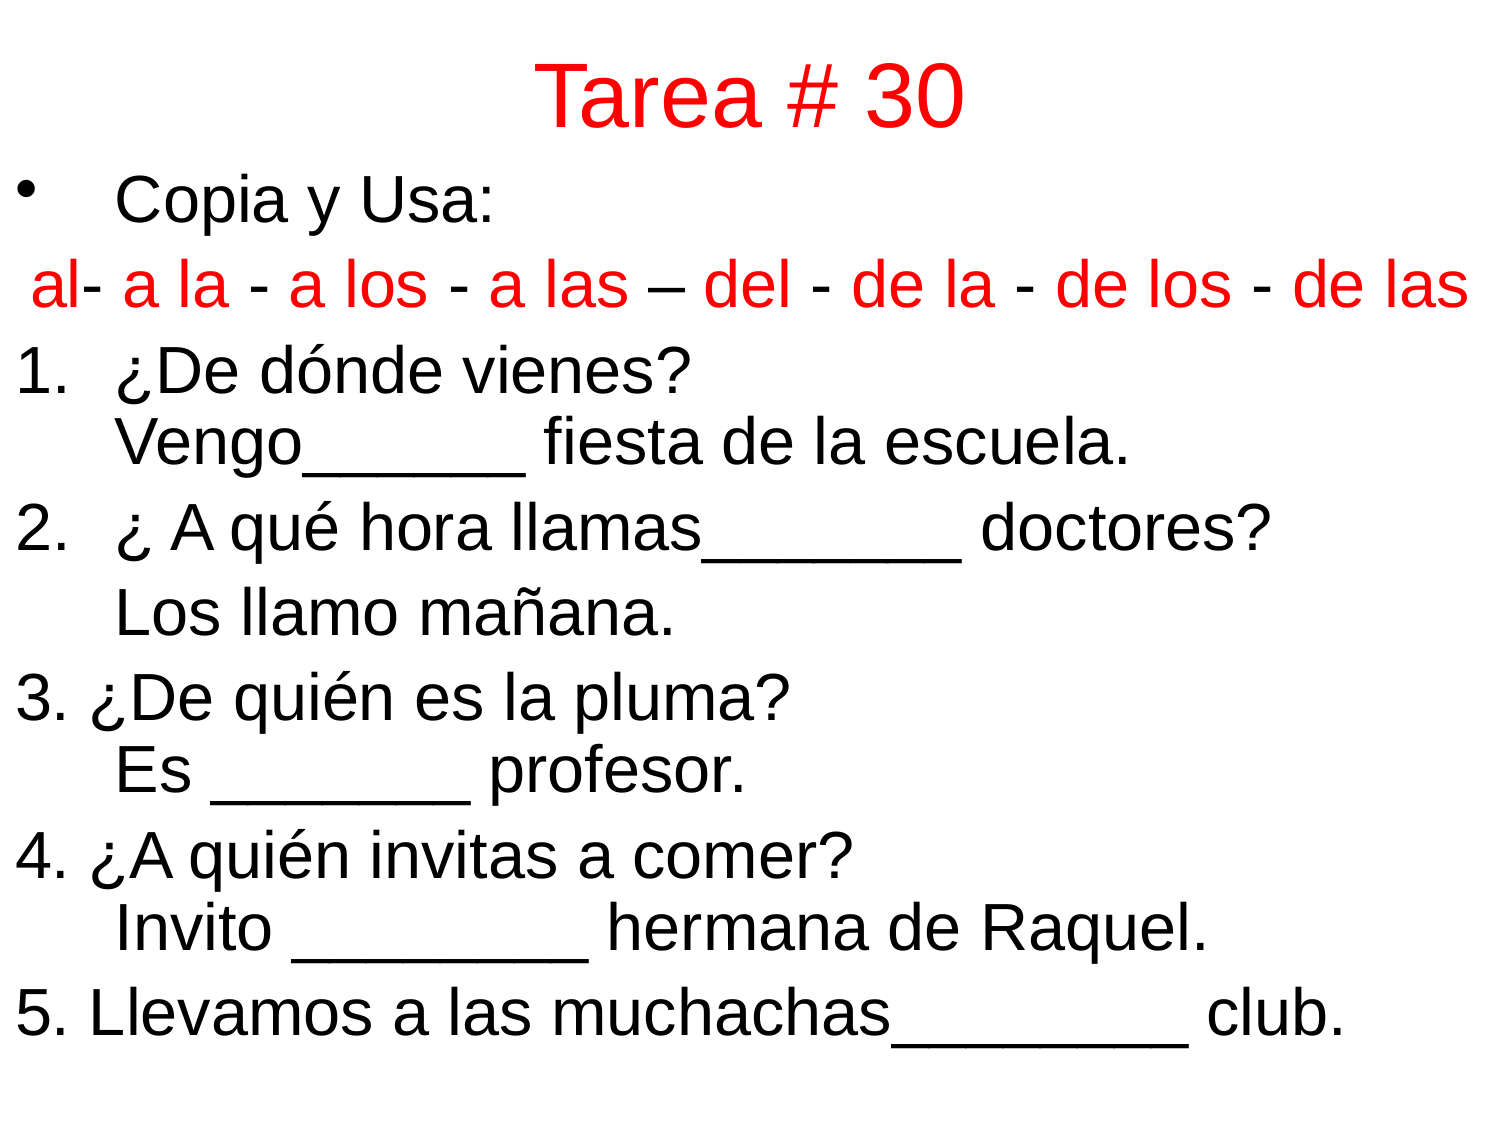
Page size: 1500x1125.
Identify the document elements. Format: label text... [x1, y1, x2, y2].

list Copia y Usa: al- a la - a los - a las – del - de la - de los - de las ¿De dónde vienes? Vengo______ fiesta de la escuela. ¿ A qué hora llamas_______ doctores? Los llamo mañana. 3. ¿De quién es la pluma? Es _______ profesor. 4. ¿A quién invitas a comer? Invito ________ hermana de Raquel. 5. Llevamos a las muchachas________ club. [0, 157, 1500, 1088]
title Tarea # 30 [75, 12, 1425, 171]
